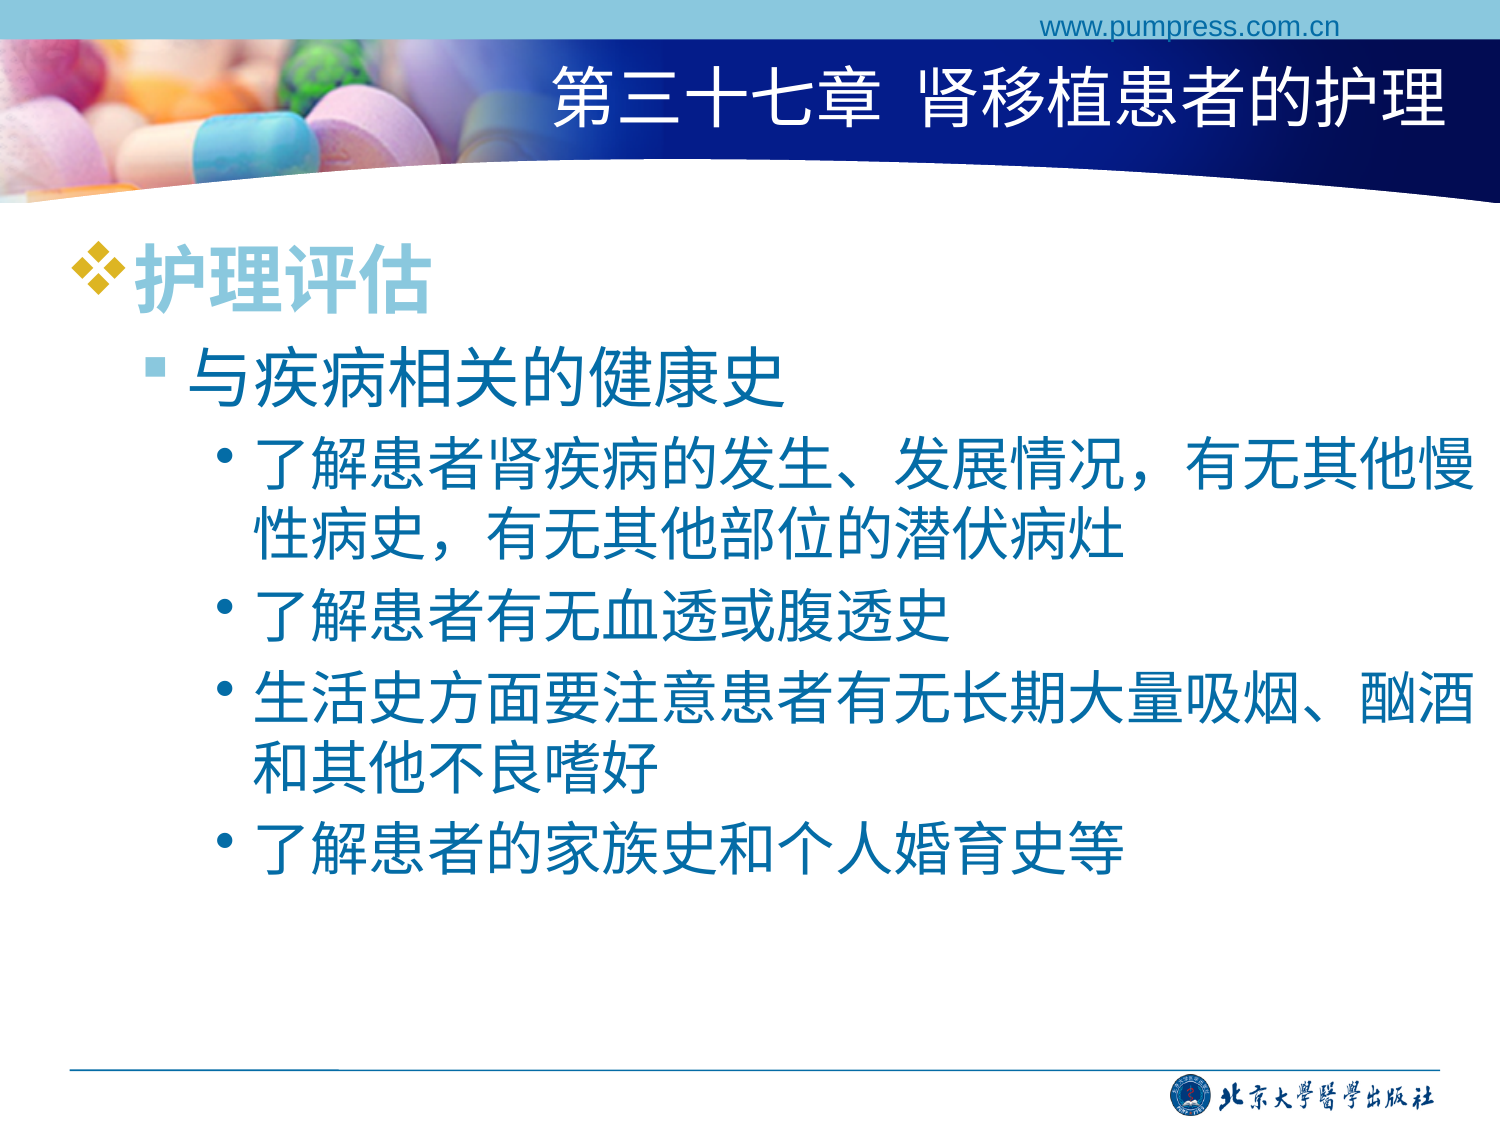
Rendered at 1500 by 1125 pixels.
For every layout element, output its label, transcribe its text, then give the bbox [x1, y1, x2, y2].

picture [0, 40, 1500, 203]
title 第三十七章 肾移植患者的护理 [137, 49, 1463, 143]
picture [1170, 1074, 1436, 1118]
slide_number www.pumpress.com.cn [1025, 0, 1463, 38]
list 护理评估 与疾病相关的健康史 了解患者肾疾病的发生、发展情况，有无其他慢性病史，有无其他部位的潜伏病灶 了解患者有无血透或腹透史 生活史方面要注意患者有无长期大量吸烟、酗酒和其他不良嗜好 了解患者的家族史和个人婚育史等 [49, 224, 1500, 1026]
